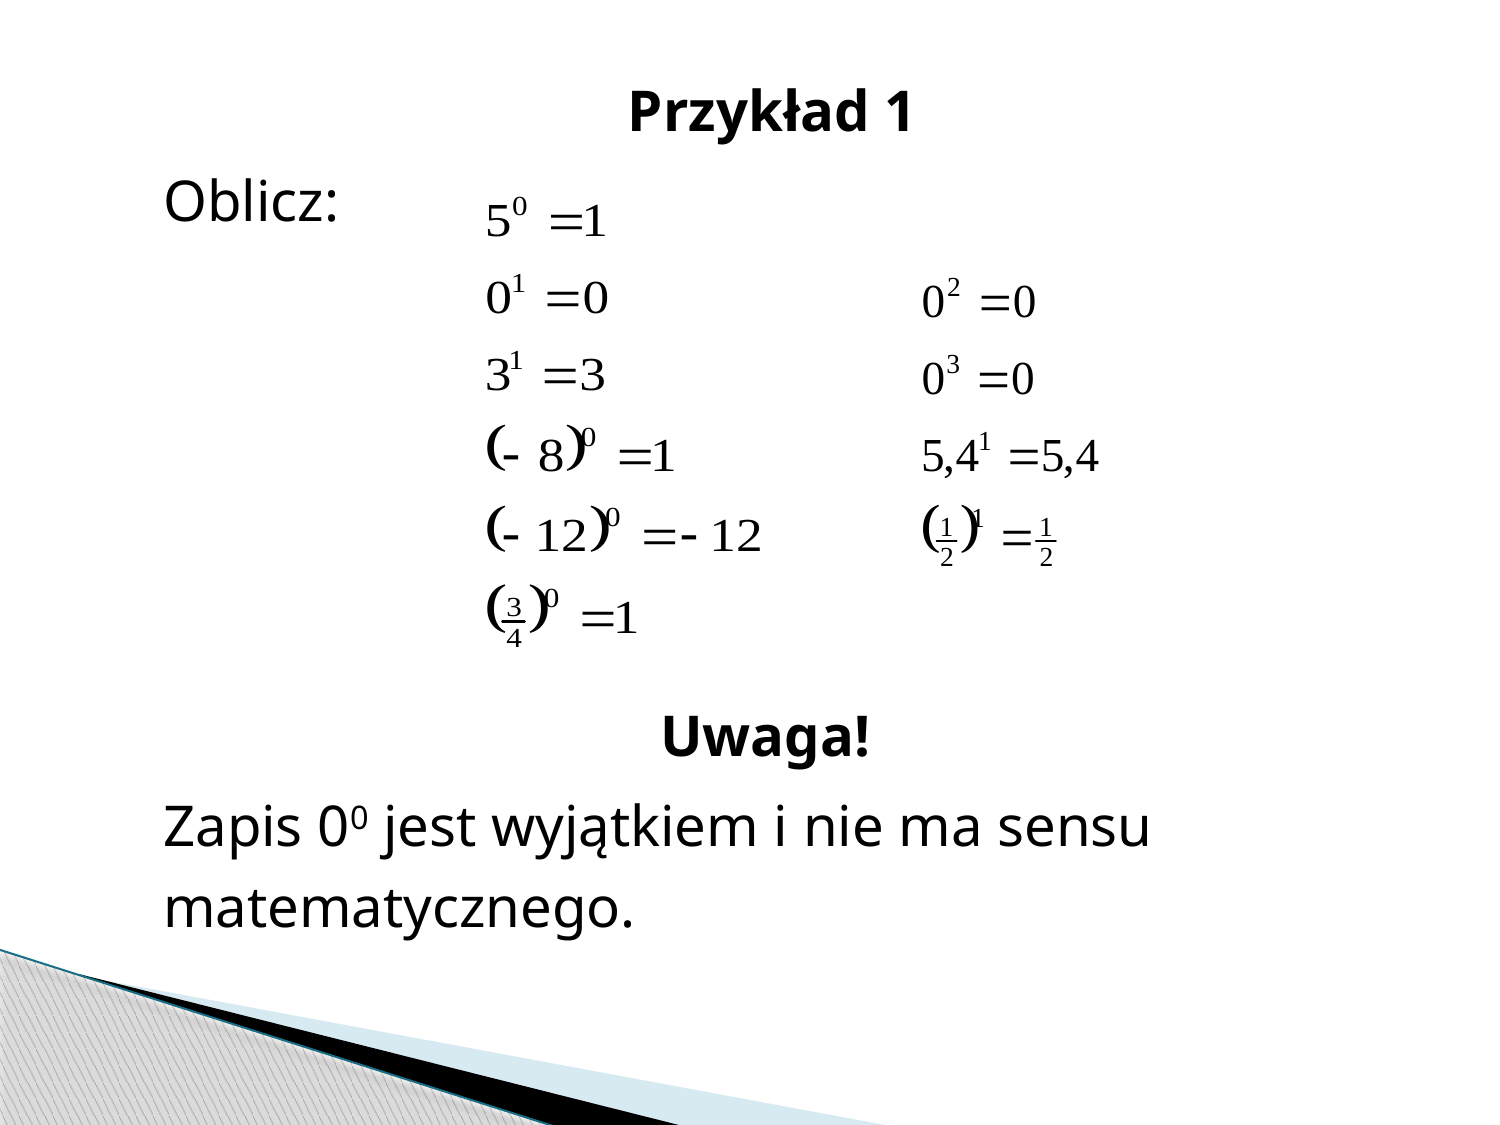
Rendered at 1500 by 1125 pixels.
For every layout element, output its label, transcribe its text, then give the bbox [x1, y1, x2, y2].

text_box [915, 266, 1109, 575]
list Przykład 1 Oblicz: Uwaga! Zapis 00 jest wyjątkiem i nie ma sensu matematycznego. [88, 54, 1439, 1035]
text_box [477, 184, 773, 658]
